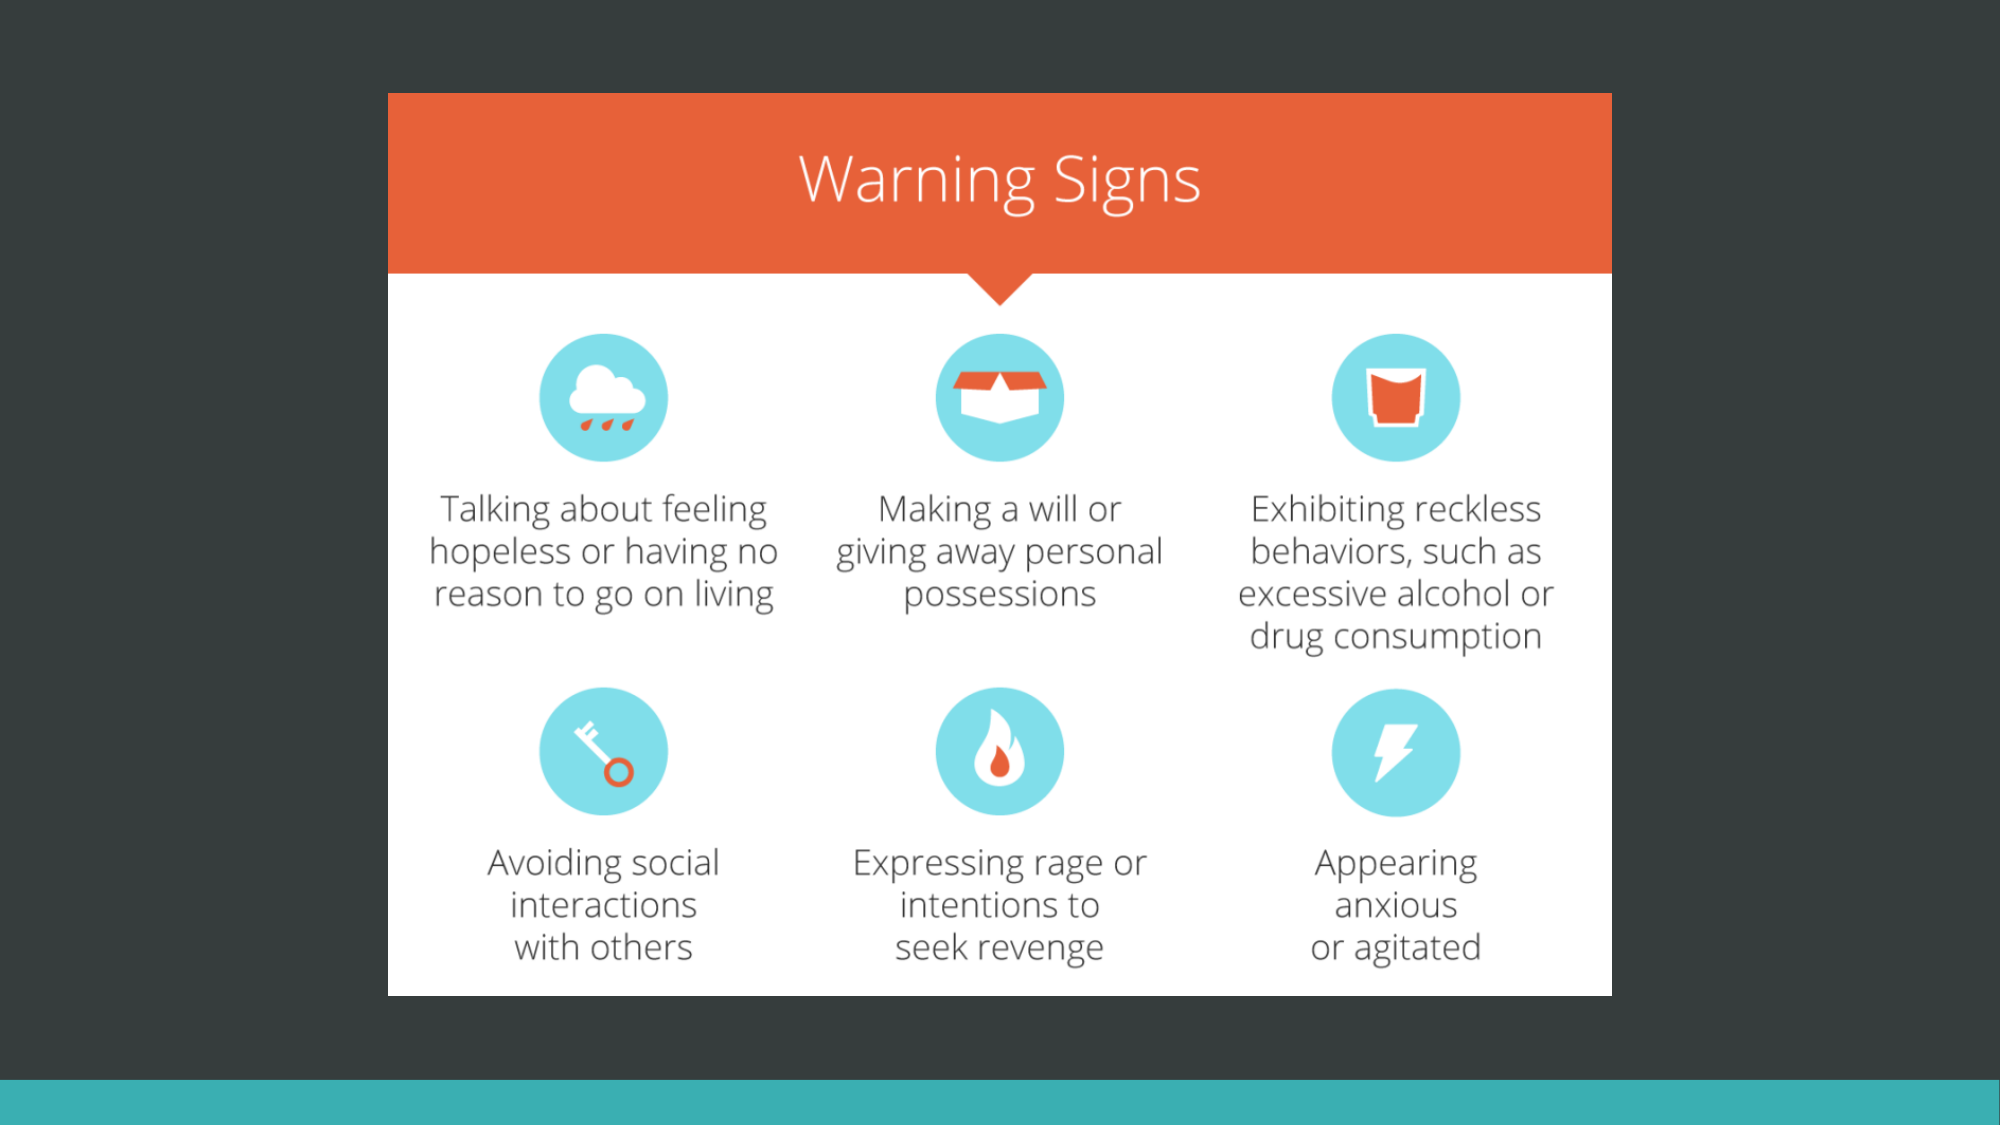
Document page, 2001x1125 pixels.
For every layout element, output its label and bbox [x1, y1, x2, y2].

picture [388, 93, 1612, 996]
